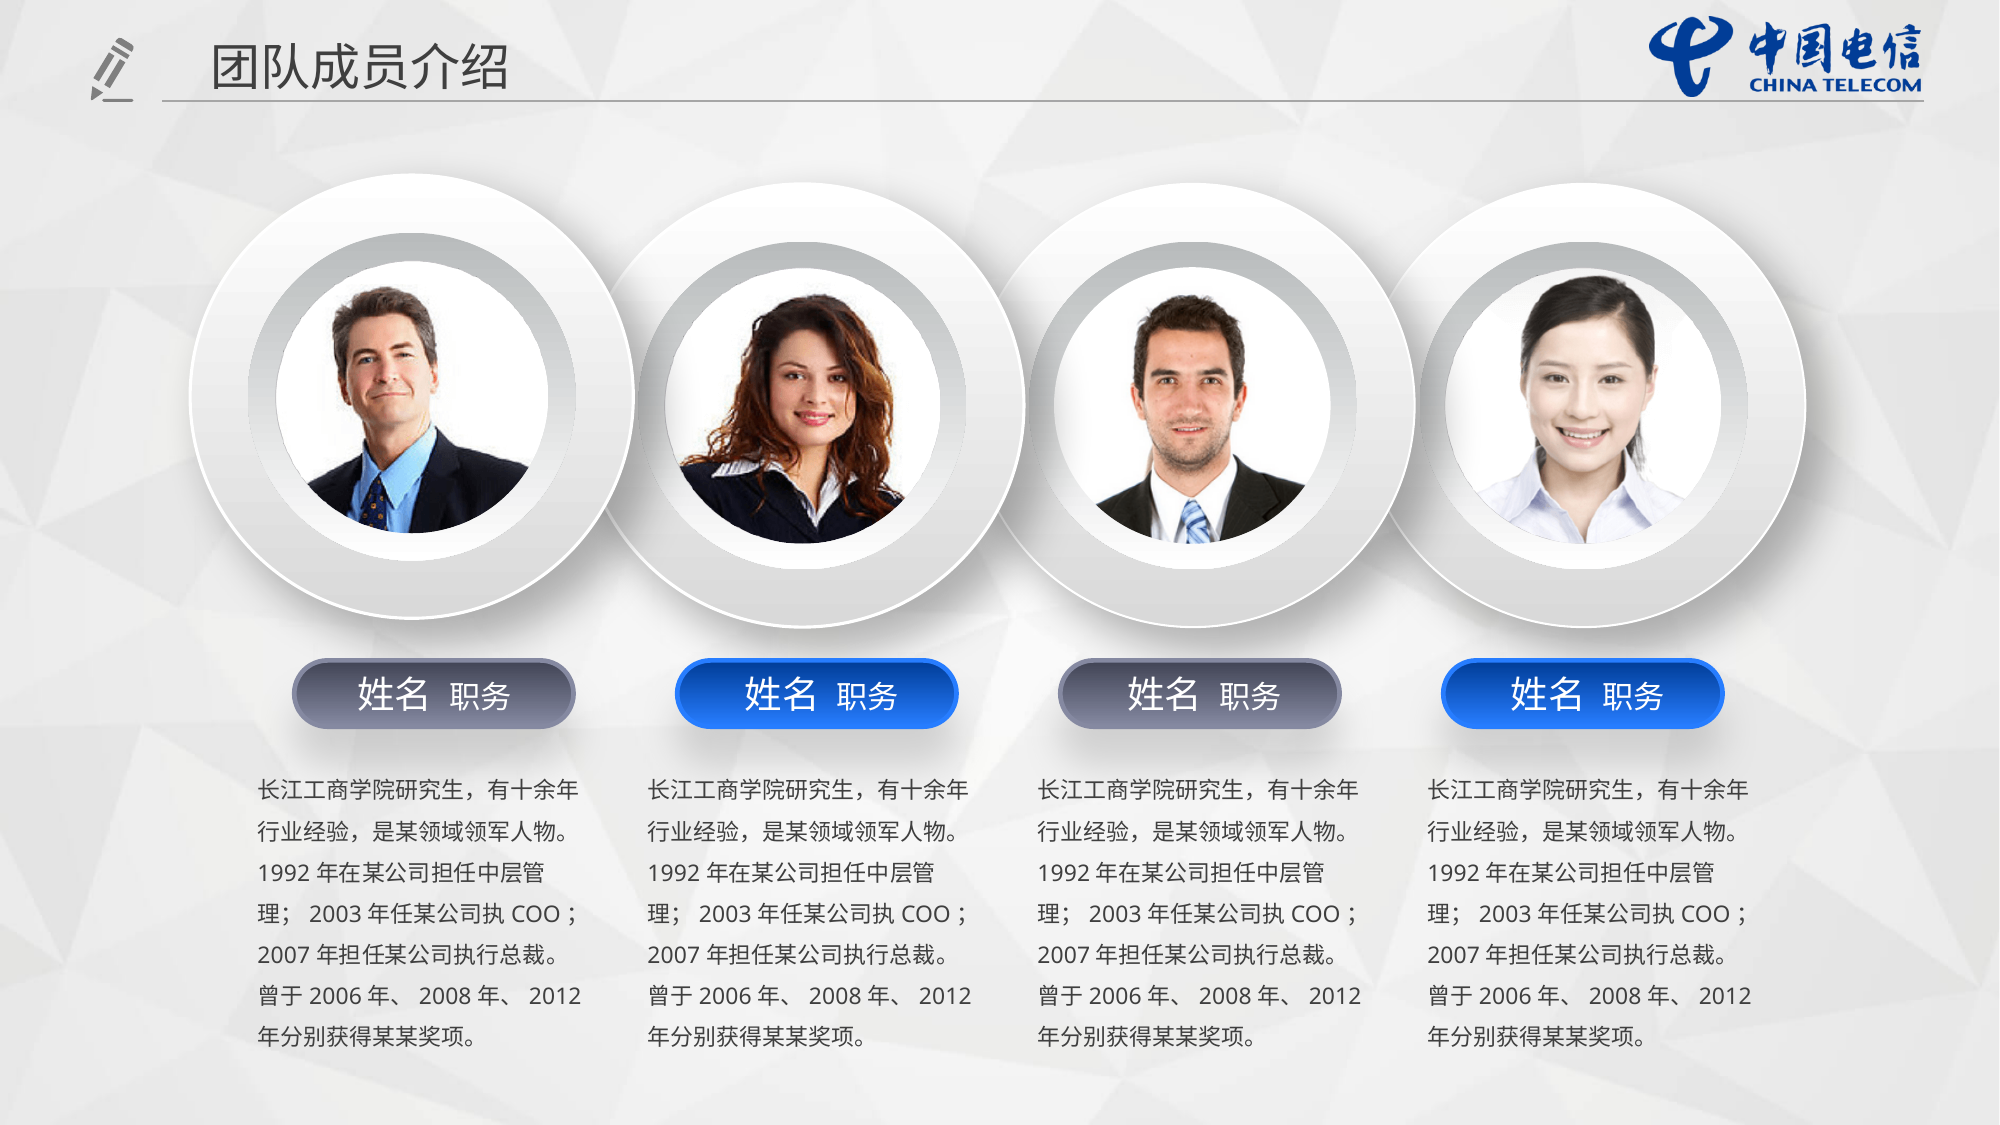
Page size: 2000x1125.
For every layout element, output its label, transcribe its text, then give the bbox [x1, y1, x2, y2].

text_box 长江工商学院研究生，有十余年行业经验，是某领域领军人物。1992年在某公司担任中层管理；2003年任某公司执COO；2007年担任某公司执行总裁。曾于2006年、2008年、2012年分别获得某某奖项。 [1412, 754, 1777, 1058]
text_box [104, 59, 126, 89]
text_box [676, 660, 957, 727]
text_box 长江工商学院研究生，有十余年行业经验，是某领域领军人物。1992年在某公司担任中层管理；2003年任某公司执COO；2007年担任某公司执行总裁。曾于2006年、2008年、2012年分别获得某某奖项。 [242, 754, 607, 1058]
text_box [580, 183, 1025, 628]
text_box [1060, 660, 1340, 727]
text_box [293, 660, 574, 727]
text_box [115, 37, 134, 52]
text_box [102, 98, 134, 102]
text_box 长江工商学院研究生，有十余年行业经验，是某领域领军人物。1992年在某公司担任中层管理；2003年任某公司执COO；2007年担任某公司执行总裁。曾于2006年、2008年、2012年分别获得某某奖项。 [632, 754, 997, 1058]
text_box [1443, 660, 1723, 727]
text_box [90, 86, 104, 101]
text_box [110, 45, 130, 59]
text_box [189, 174, 634, 619]
text_box 长江工商学院研究生，有十余年行业经验，是某领域领军人物。1992年在某公司担任中层管理；2003年任某公司执COO；2007年担任某公司执行总裁。曾于2006年、2008年、2012年分别获得某某奖项。 [1022, 754, 1387, 1058]
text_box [1025, 183, 1415, 628]
text_box [93, 52, 115, 82]
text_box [1415, 183, 1806, 628]
text_box 团队成员介绍 [196, 28, 526, 100]
picture [0, 0, 2000, 1125]
